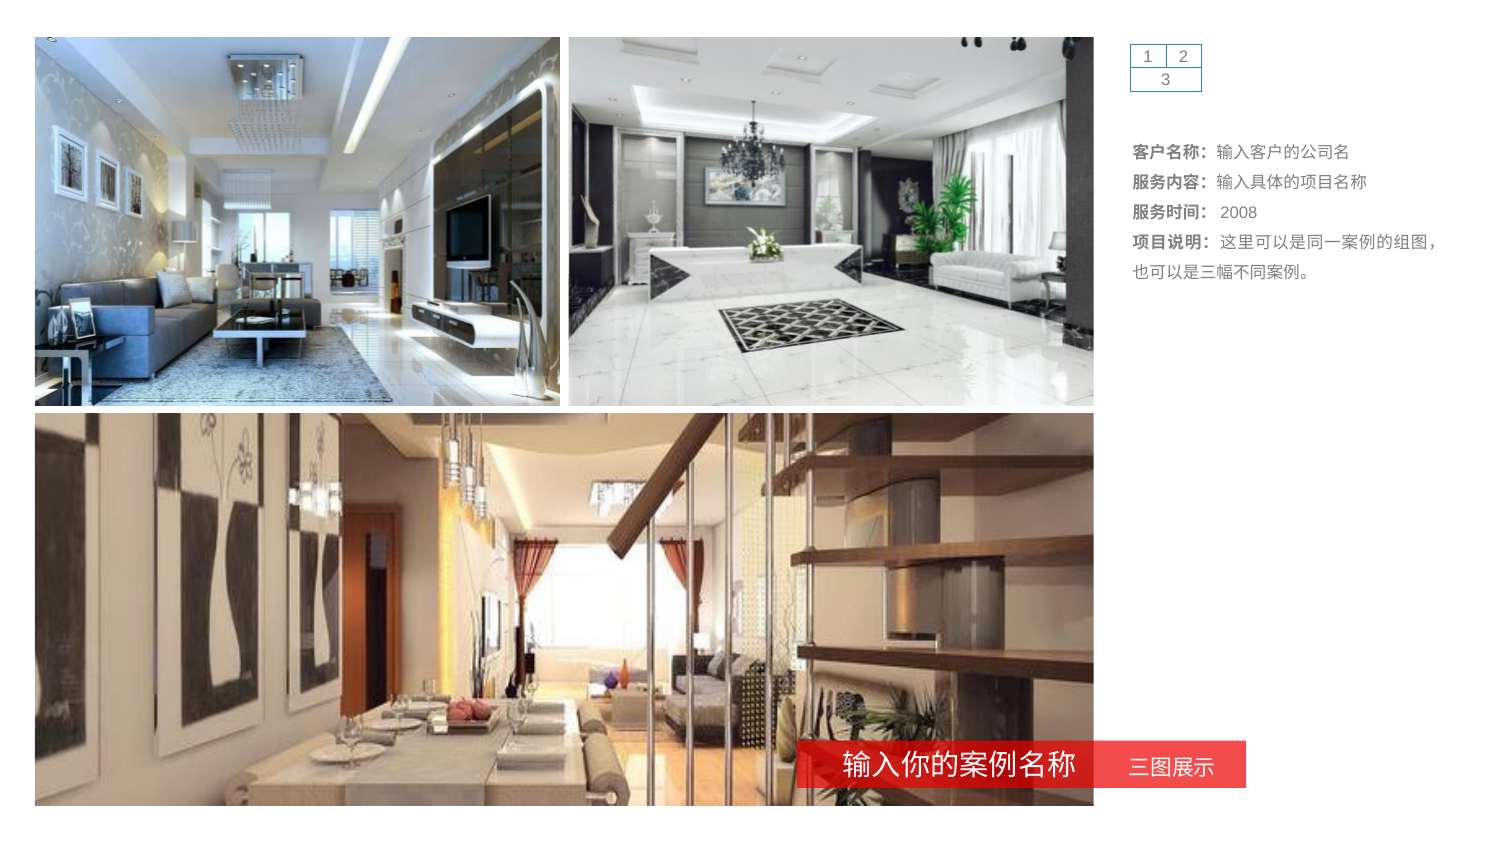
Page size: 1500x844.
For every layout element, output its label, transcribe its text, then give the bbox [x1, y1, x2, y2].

text_box [795, 739, 1248, 790]
text_box [33, 36, 562, 408]
text_box [567, 36, 1096, 408]
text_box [1130, 43, 1202, 92]
text_box 客户名称：输入客户的公司名 服务内容：输入具体的项目名称 服务时间：2008 项目说明：这里可以是同一案例的组图，也可以是三幅不同案例。 [1126, 126, 1435, 288]
text_box 输入你的案例名称 三图展示 [842, 746, 1216, 782]
text_box [33, 411, 1096, 808]
